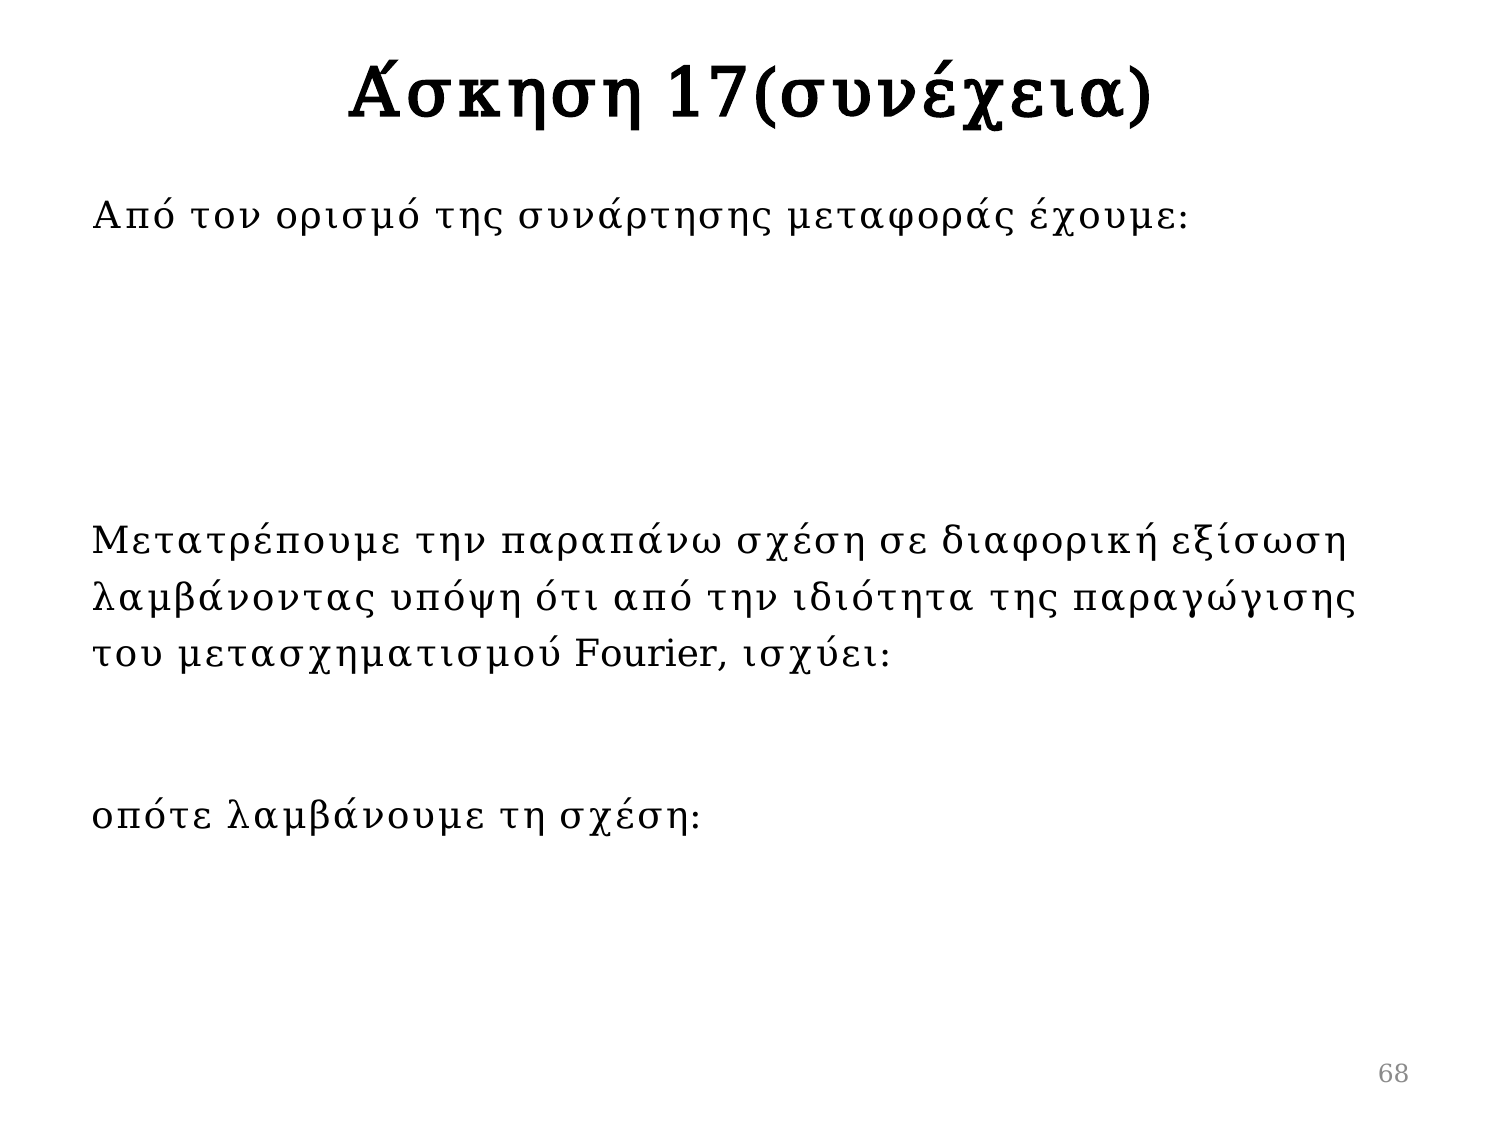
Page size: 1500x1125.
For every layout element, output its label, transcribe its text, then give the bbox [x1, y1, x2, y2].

slide_number 68 [1222, 1042, 1425, 1103]
title Άσκηση 17(συνέχεια) [75, 19, 1425, 159]
